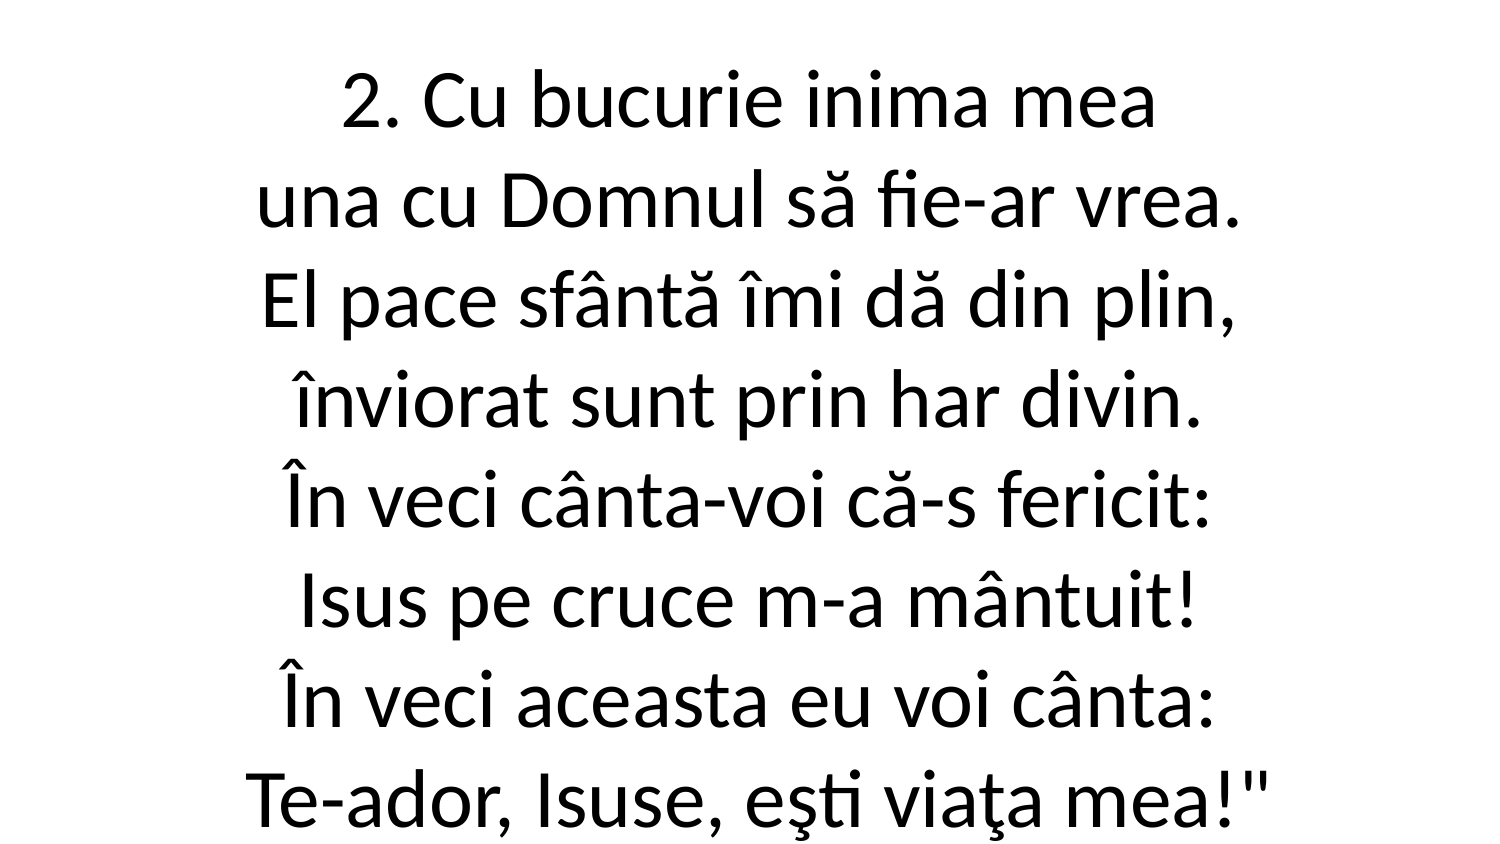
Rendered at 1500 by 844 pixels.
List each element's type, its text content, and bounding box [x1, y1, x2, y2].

text_box 2. Cu bucurie inima mea una cu Domnul să fie-ar vrea. El pace sfântă îmi dă din plin, înviorat sunt prin har divin. În veci cânta-voi că-s fericit: Isus pe cruce m-a mântuit! În veci aceasta eu voi cânta: Te-ador, Isuse, eşti viaţa mea!" [211, 0, 1289, 844]
